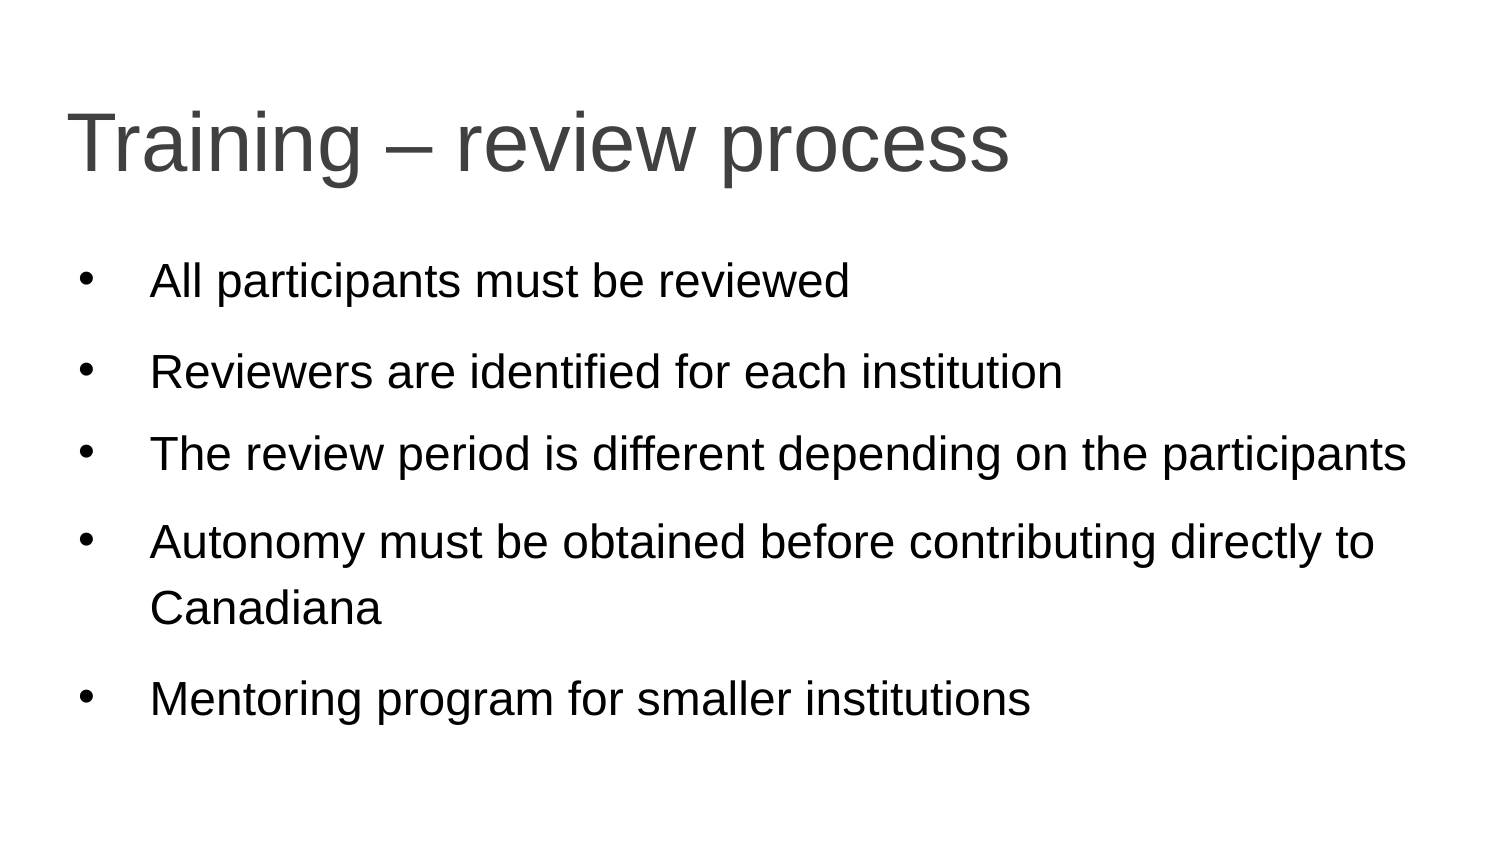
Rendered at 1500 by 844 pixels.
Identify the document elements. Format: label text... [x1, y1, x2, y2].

title Training – review process [51, 72, 1449, 167]
list All participants must be reviewed Reviewers are identified for each institution The review period is different depending on the participants Autonomy must be obtained before contributing directly to Canadiana Mentoring program for smaller institutions [51, 225, 1449, 786]
